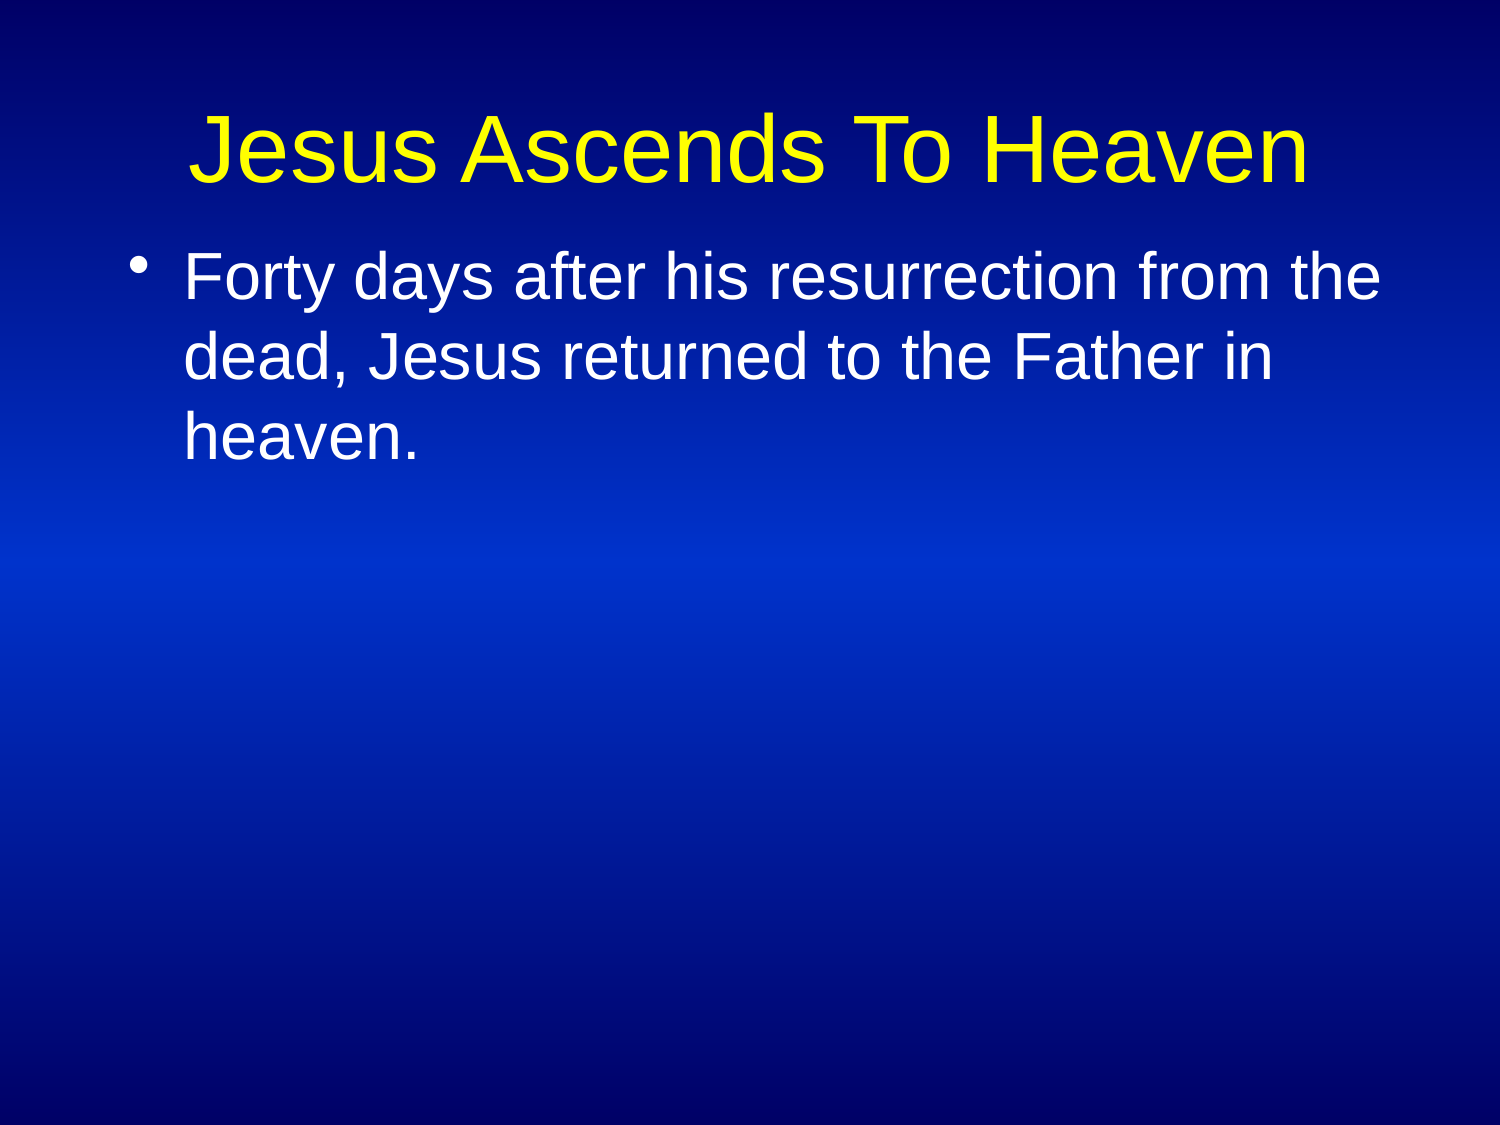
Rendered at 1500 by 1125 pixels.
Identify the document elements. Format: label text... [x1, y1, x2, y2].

title Jesus Ascends To Heaven [37, 50, 1463, 238]
list Forty days after his resurrection from the dead, Jesus returned to the Father in heaven. [112, 224, 1463, 1125]
